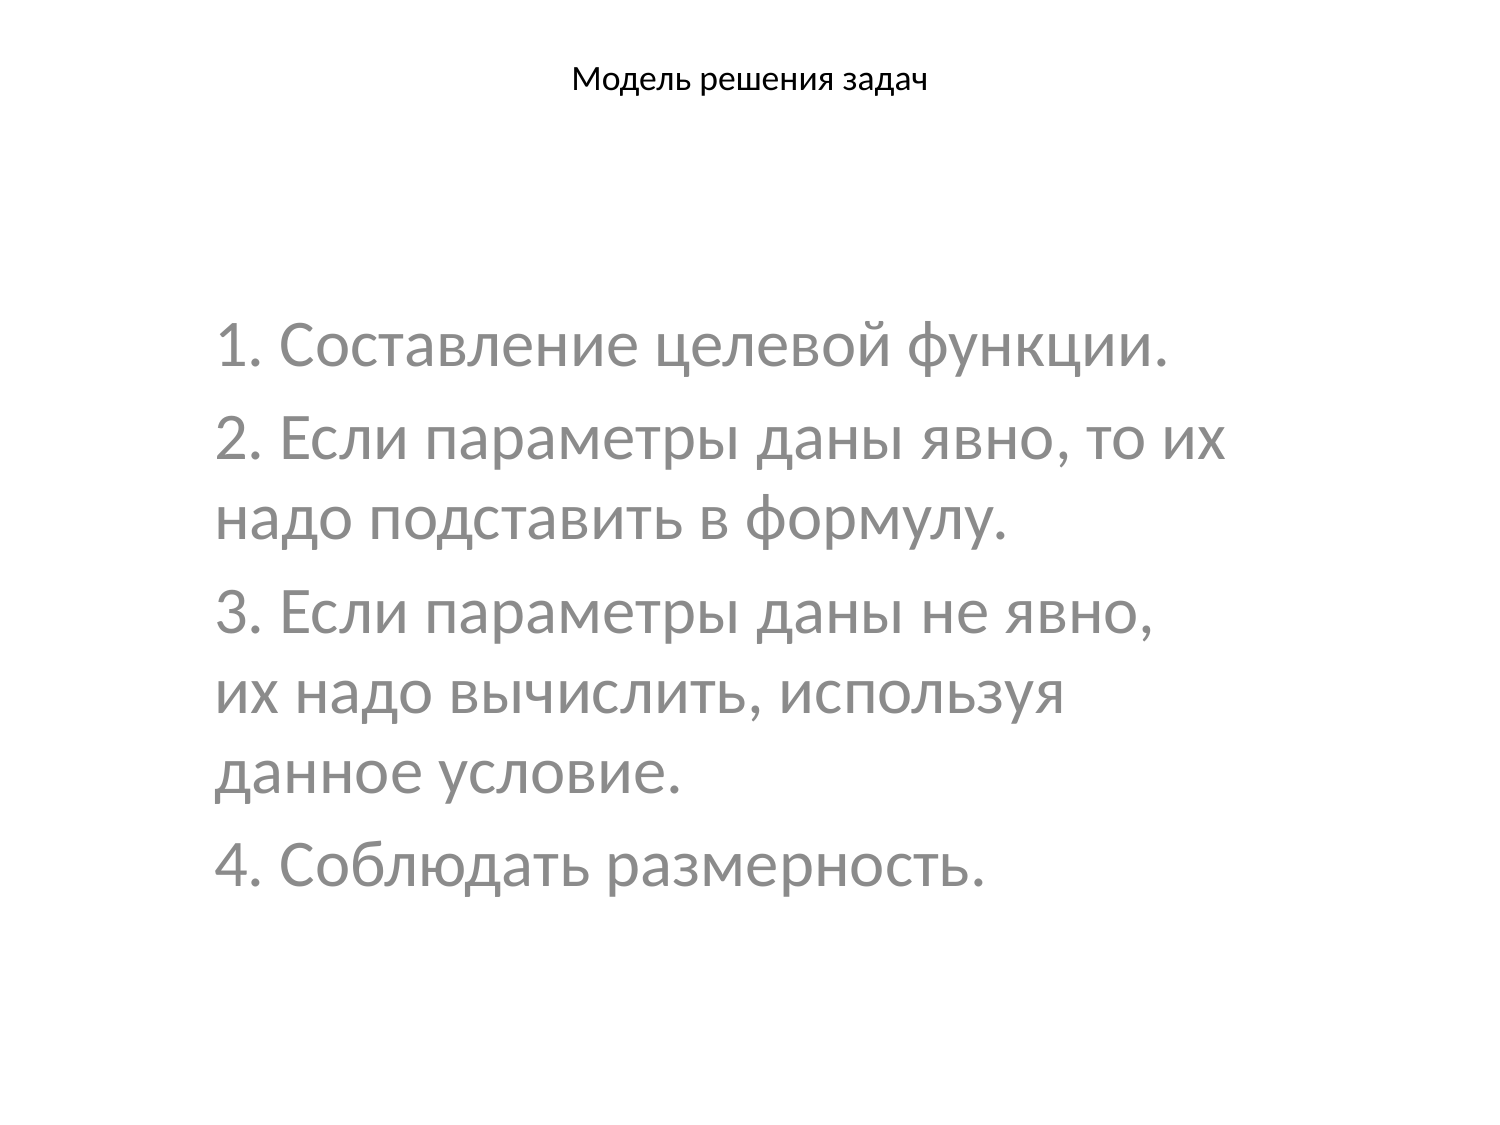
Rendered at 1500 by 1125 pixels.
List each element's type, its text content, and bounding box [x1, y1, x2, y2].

subtitle 1. Составление целевой функции. 2. Если параметры даны явно, то их надо подставить в формулу. 3. Если параметры даны не явно, их надо вычислить, используя данное условие. 4. Соблюдать размерность. [199, 199, 1250, 961]
title Модель решения задач [112, 46, 1388, 106]
